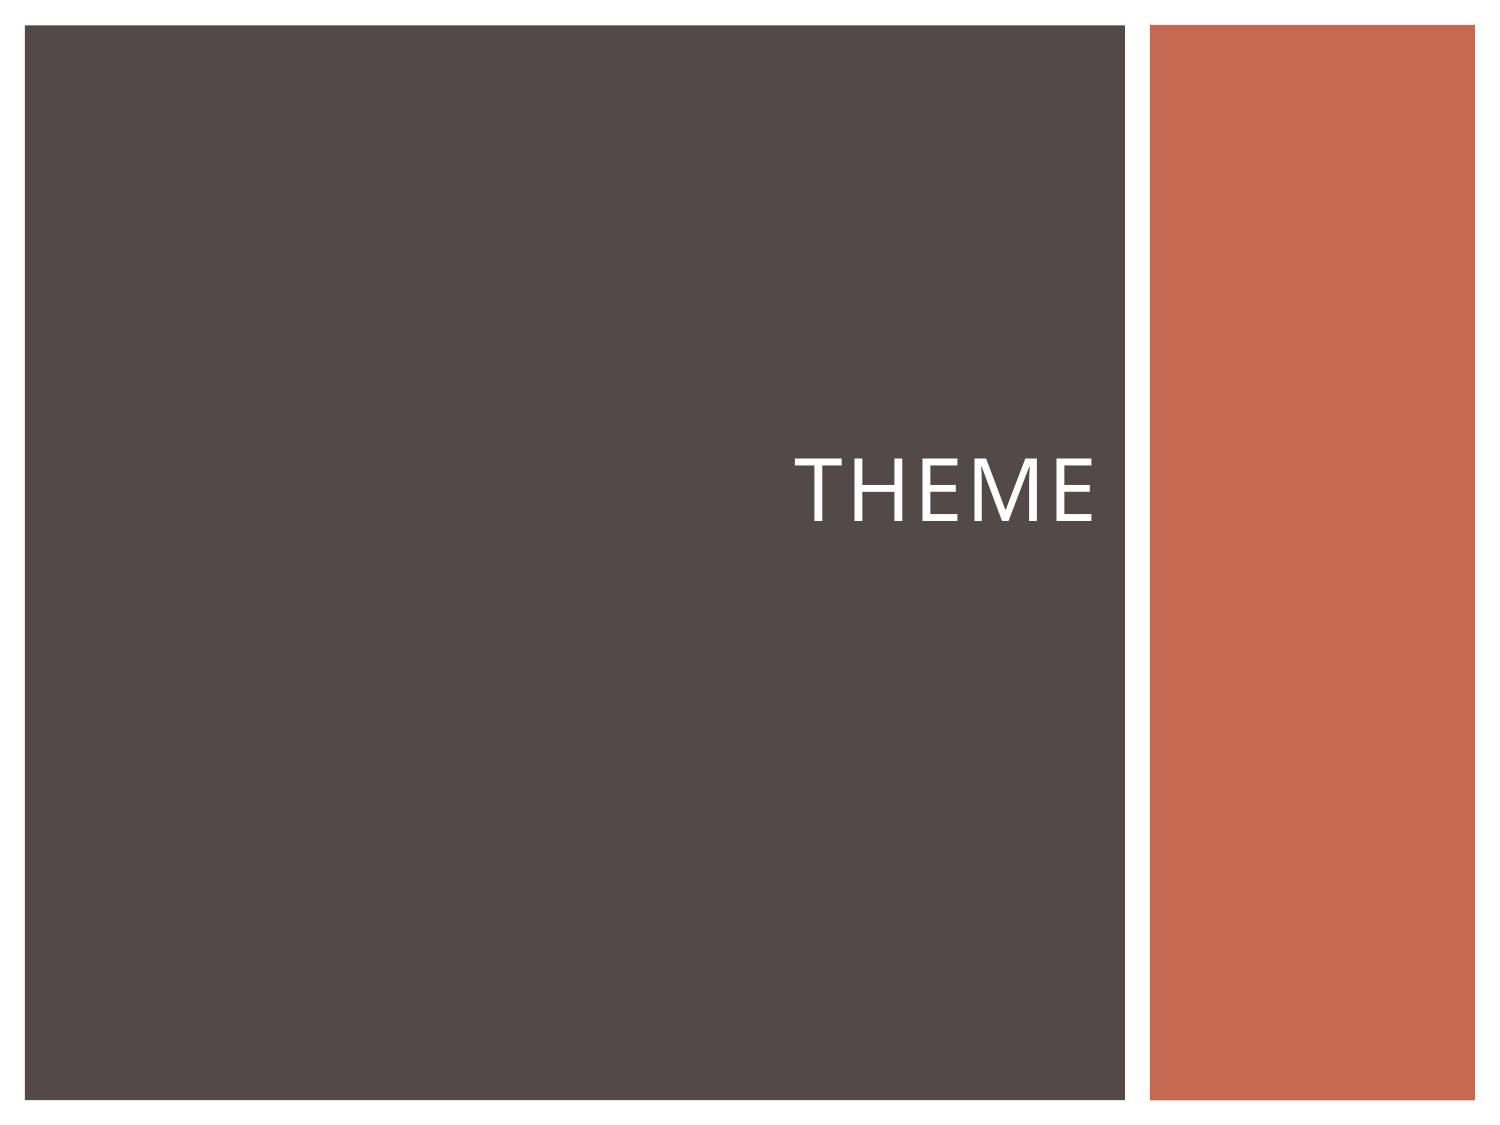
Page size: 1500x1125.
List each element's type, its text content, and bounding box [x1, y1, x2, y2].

title Theme [75, 336, 1113, 637]
